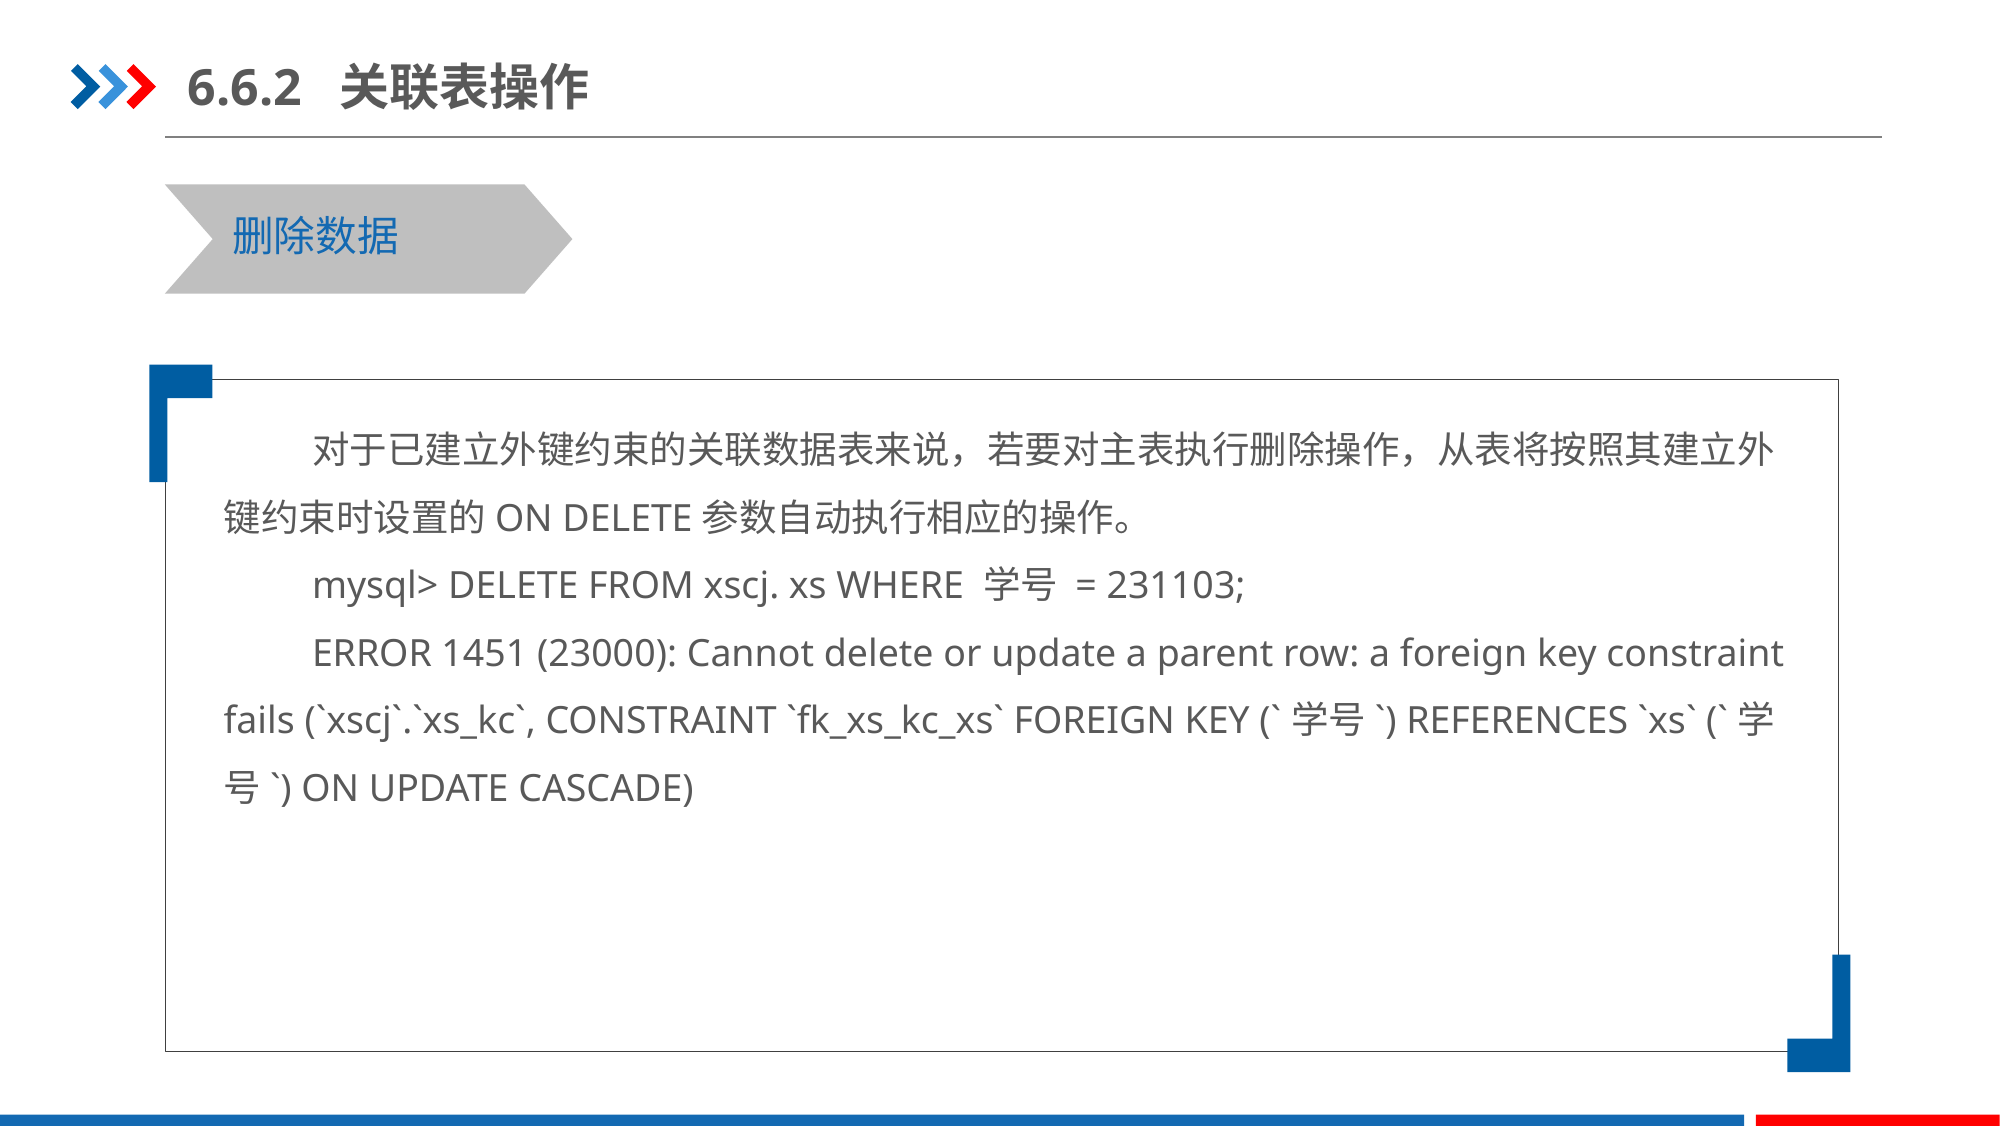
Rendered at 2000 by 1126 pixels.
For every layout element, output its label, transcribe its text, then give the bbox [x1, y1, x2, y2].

text_box 删除数据 [217, 202, 414, 267]
text_box [164, 184, 573, 294]
text_box 6.6.2 关联表操作 [187, 43, 827, 127]
text_box [163, 378, 1841, 1053]
text_box [1785, 953, 1852, 1074]
text_box [147, 363, 215, 484]
